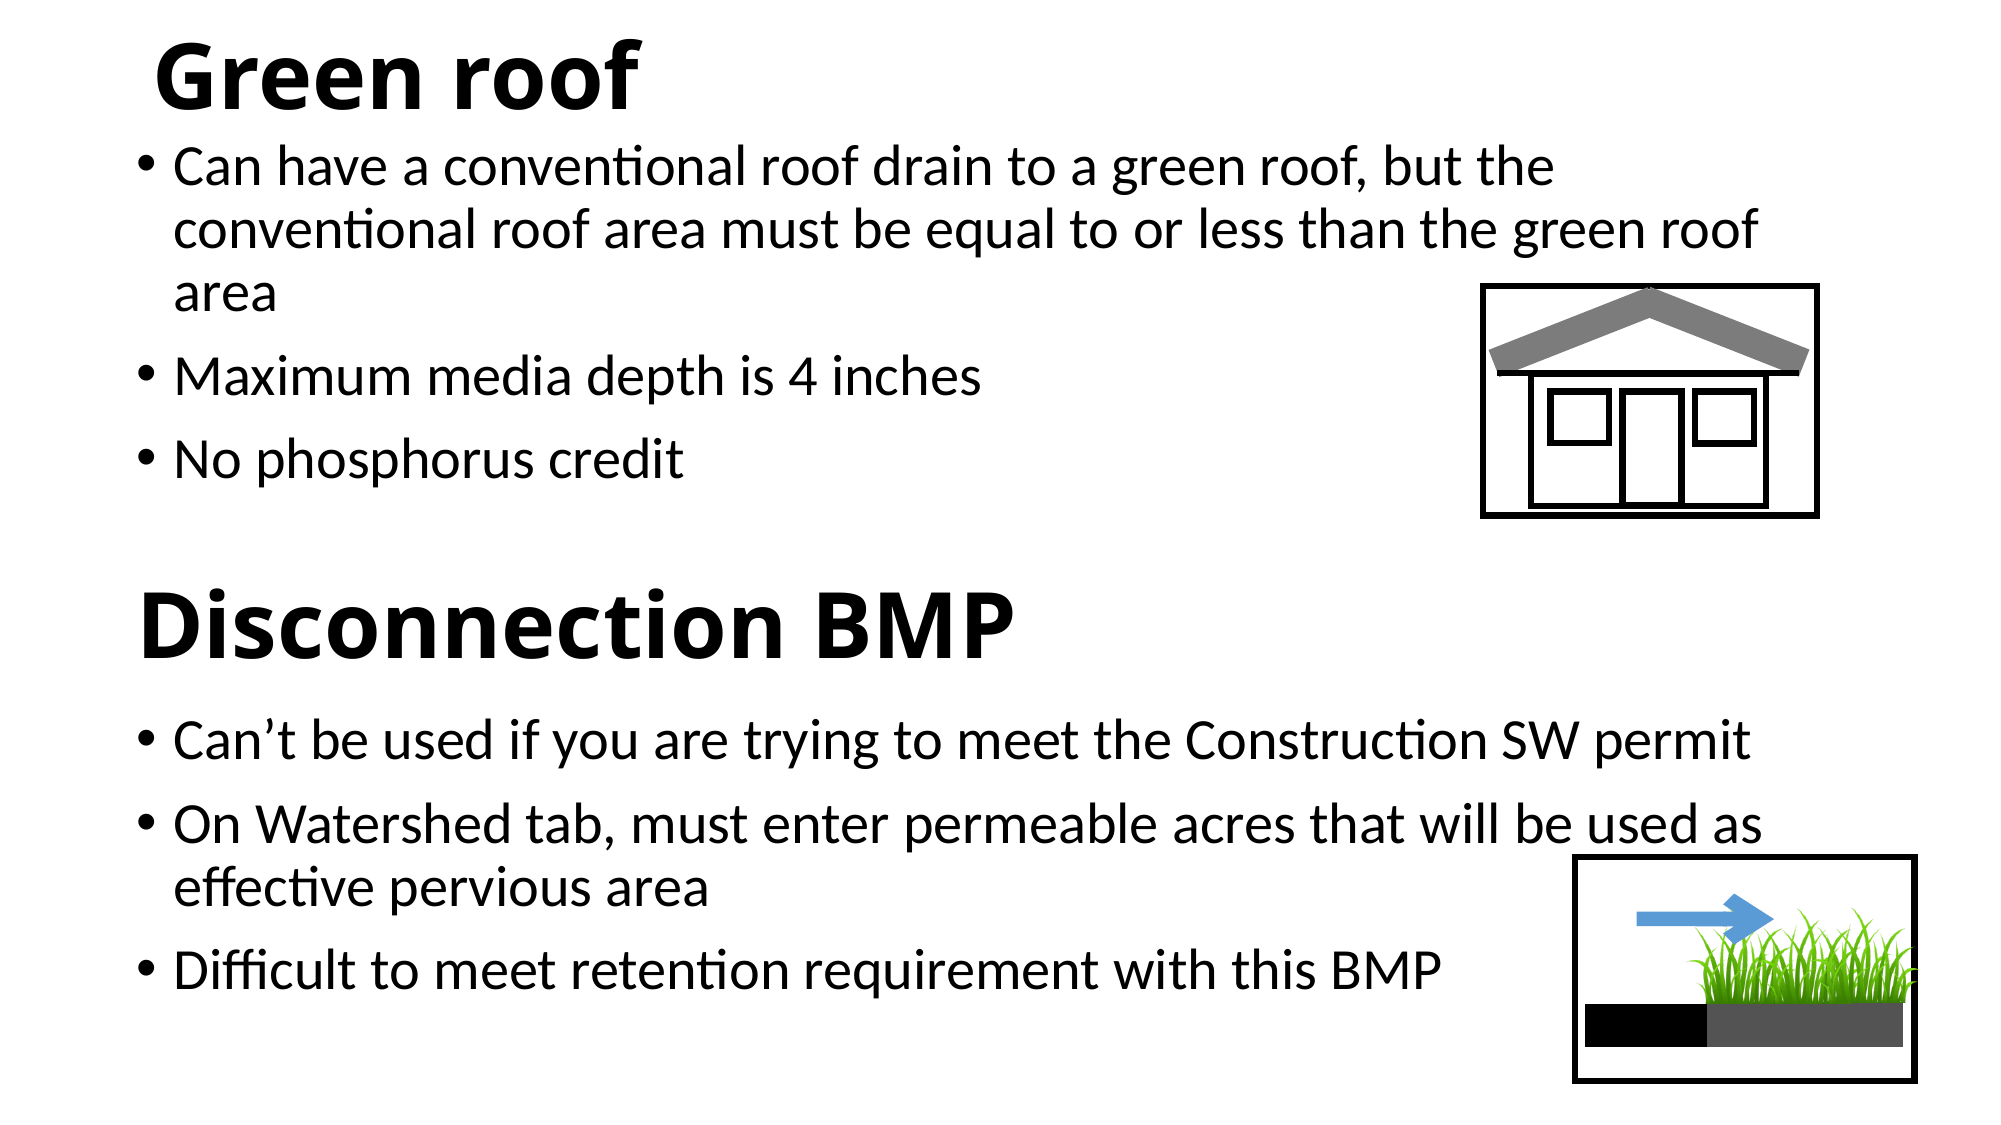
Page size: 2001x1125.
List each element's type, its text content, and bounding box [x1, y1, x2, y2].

list Can have a conventional roof drain to a green roof, but the conventional roof area must be equal to or less than the green roof area Maximum media depth is 4 inches No phosphorus credit [121, 127, 1847, 504]
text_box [1575, 857, 1920, 1081]
title Green roof [137, 18, 1863, 141]
text_box Disconnection BMP [121, 558, 1847, 701]
text_box Can’t be used if you are trying to meet the Construction SW permit On Watershed tab, must enter permeable acres that will be used as effective pervious area Difficult to meet retention requirement with this BMP [121, 701, 1847, 1024]
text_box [1483, 285, 1817, 516]
